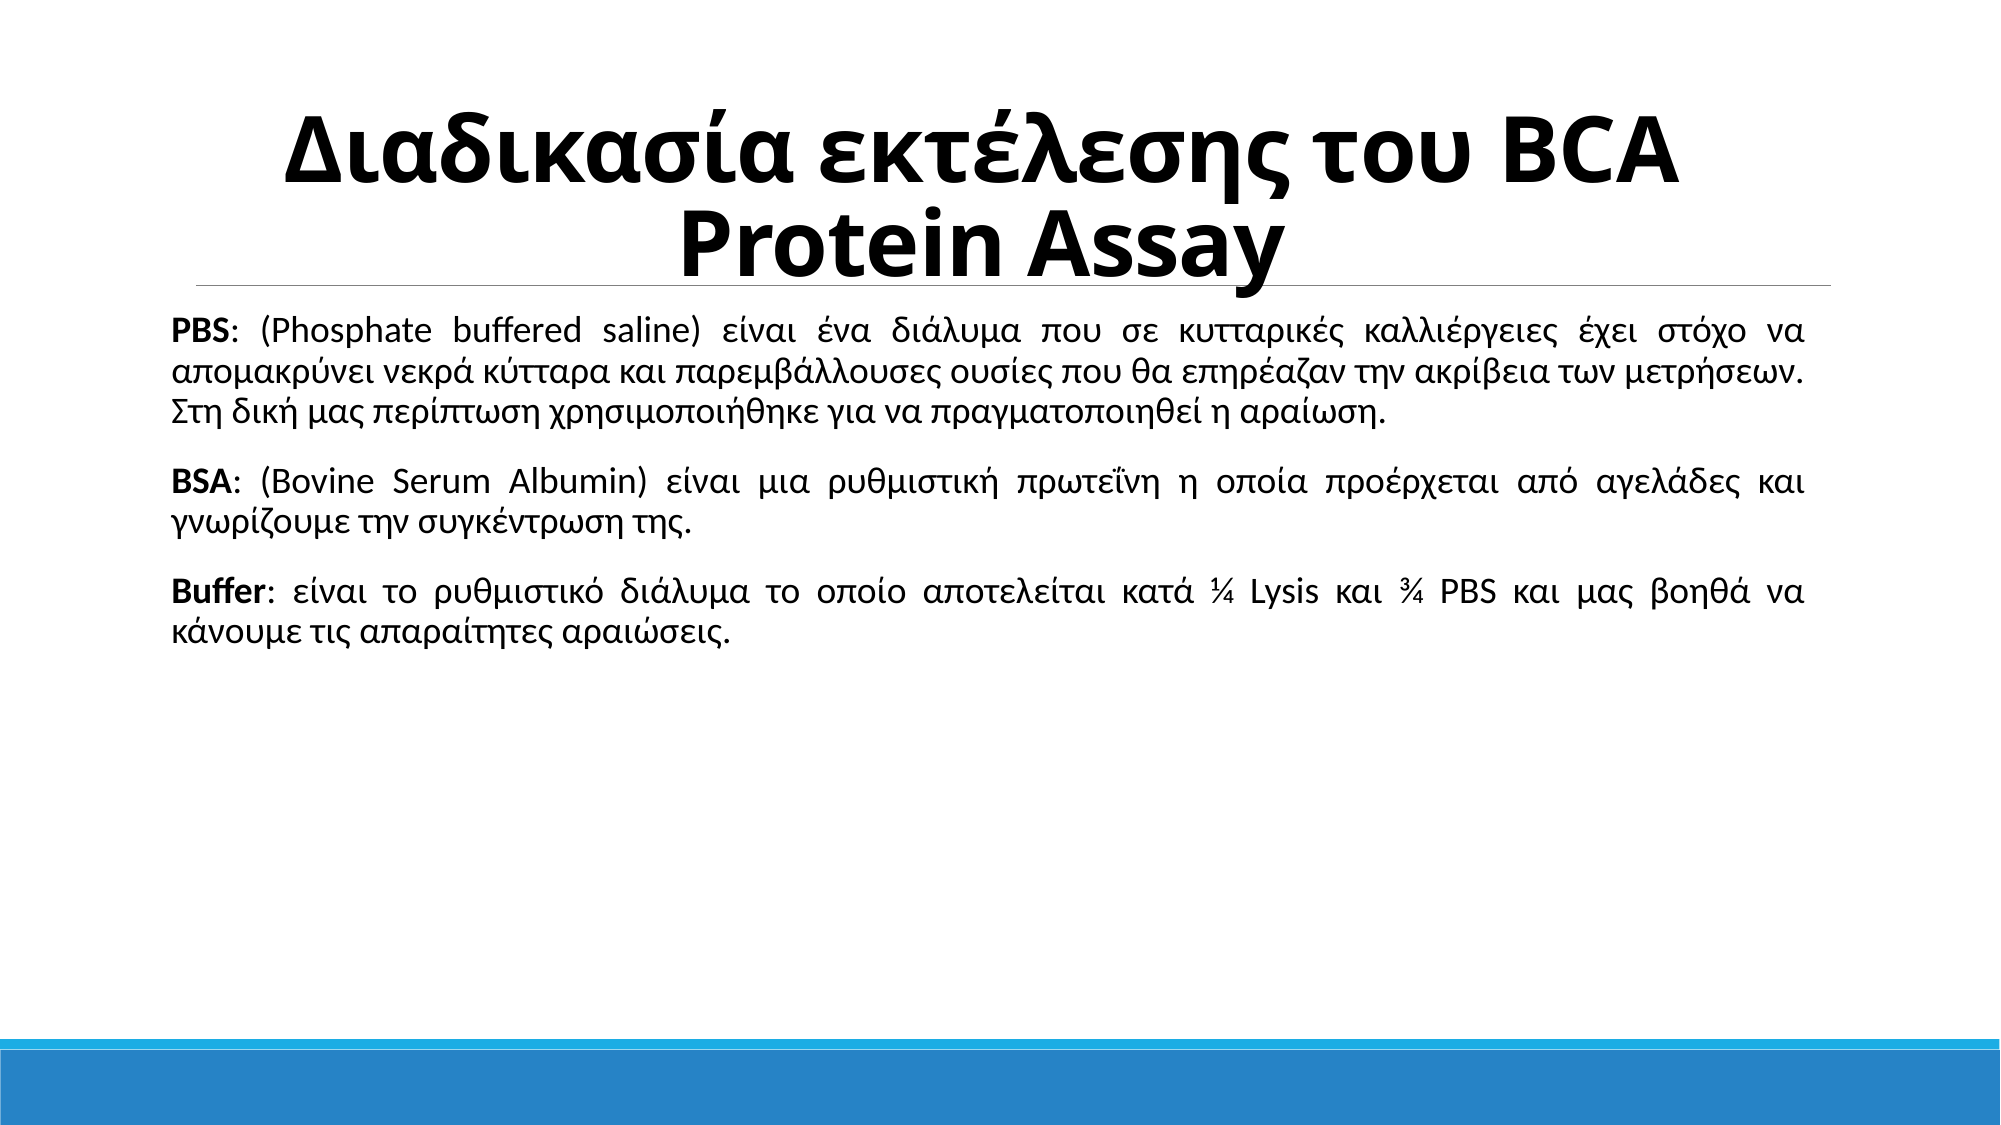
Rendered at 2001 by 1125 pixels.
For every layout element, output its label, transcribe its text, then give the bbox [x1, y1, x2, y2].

title Διαδικασία εκτέλεσης του BCA Protein Assay [156, 64, 1807, 302]
list PBS: (Phosphate buffered saline) είναι ένα διάλυμα που σε κυτταρικές καλλιέργειες έχει στόχο να απομακρύνει νεκρά κύτταρα και παρεμβάλλουσες ουσίες που θα επηρέαζαν την ακρίβεια των μετρήσεων. Στη δική μας περίπτωση χρησιμοποιήθηκε για να πραγματοποιηθεί η αραίωση. BSA: (Bovine Serum Αlbumin) είναι μια ρυθμιστική πρωτεΐνη η οποία προέρχεται από αγελάδες και γνωρίζουμε την συγκέντρωση της. Buffer: είναι το ρυθμιστικό διάλυμα το οποίο αποτελείται κατά ¼ Lysis και ¾ PBS και μας βοηθά να κάνουμε τις απαραίτητες αραιώσεις. [156, 302, 1807, 963]
